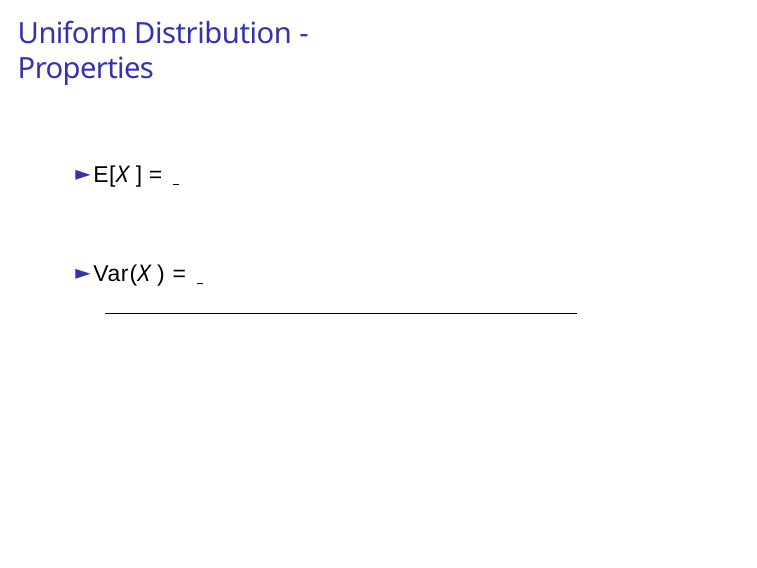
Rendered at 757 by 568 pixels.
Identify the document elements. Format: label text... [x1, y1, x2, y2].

text_box ► Var(X ) = [73, 245, 686, 289]
text_box ► E[X ] = [73, 145, 661, 190]
text_box Uniform Distribution - Properties [15, 11, 424, 85]
